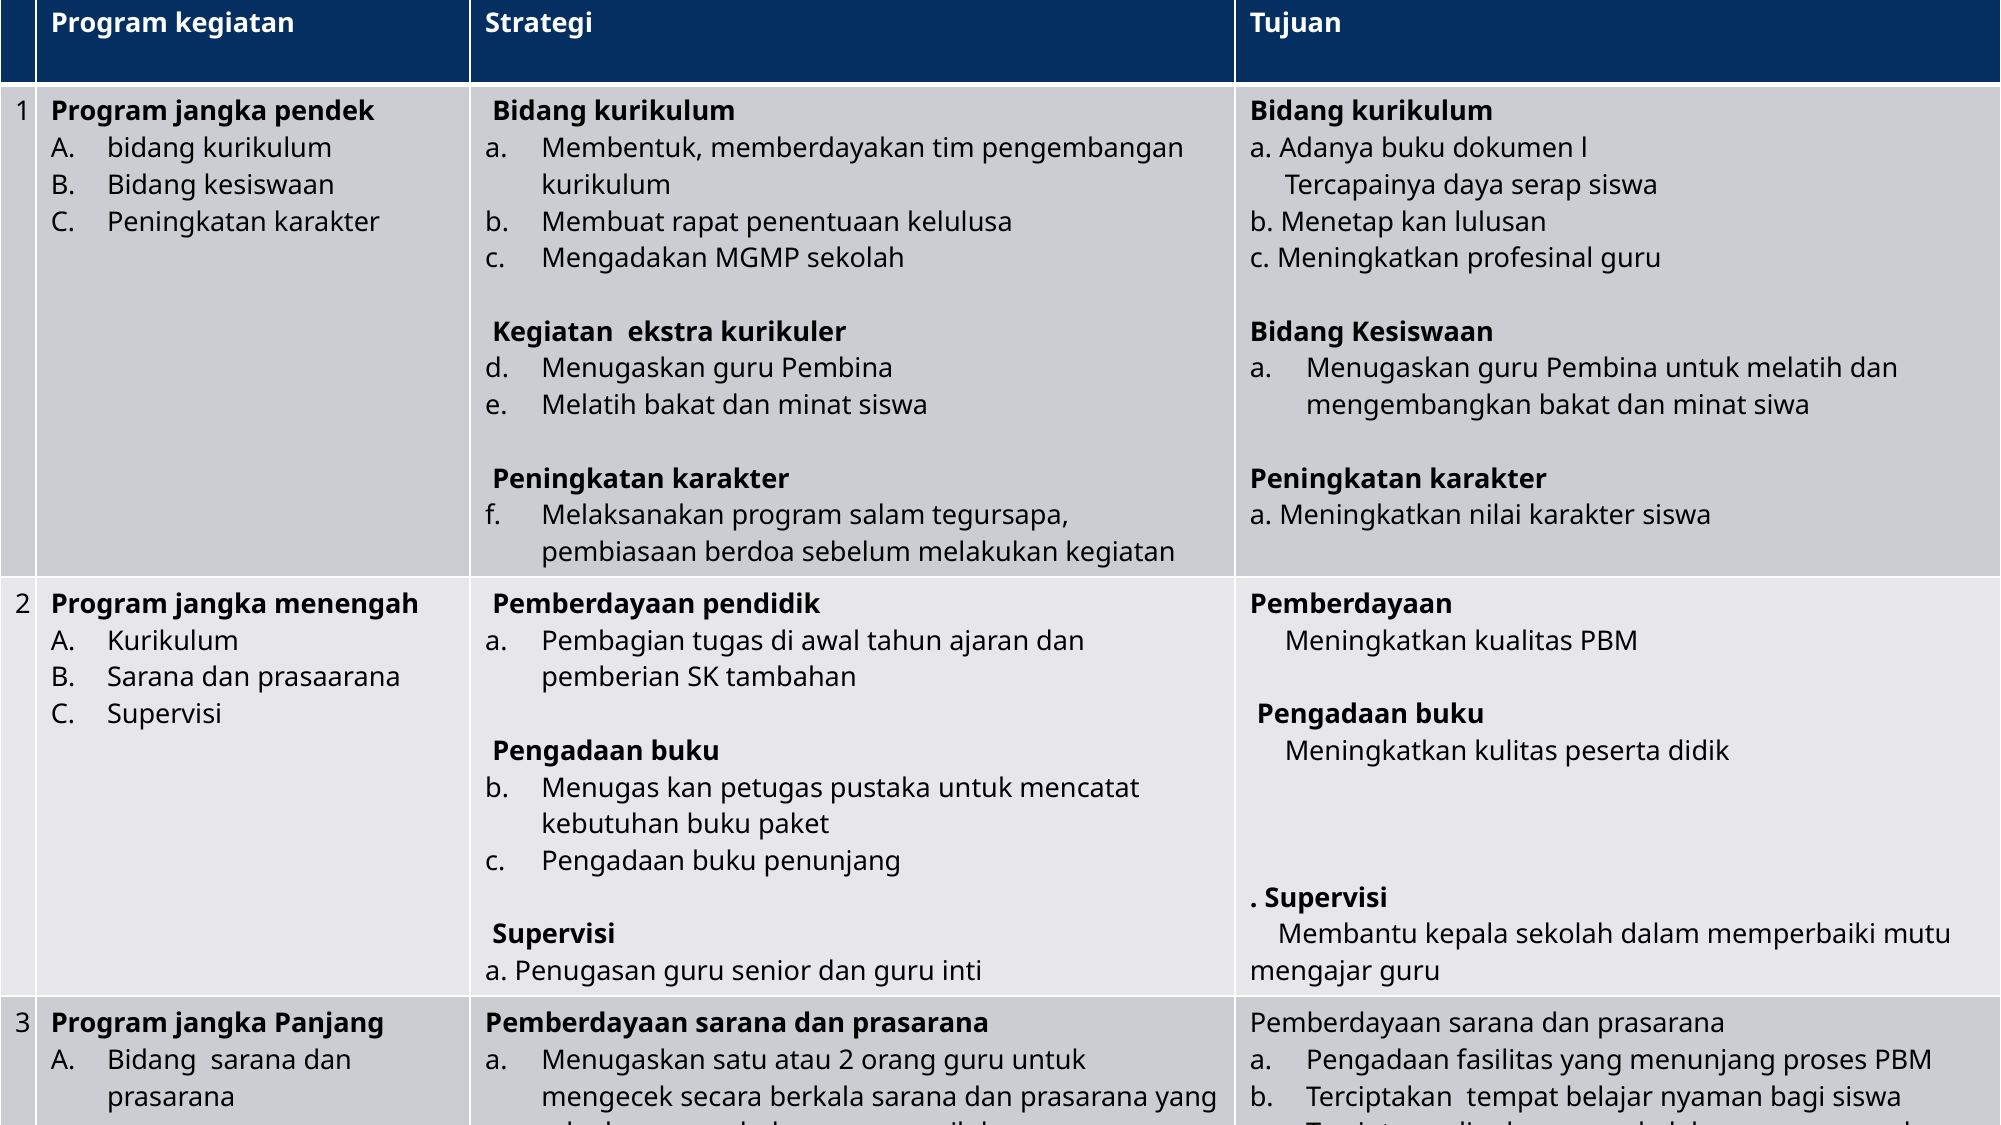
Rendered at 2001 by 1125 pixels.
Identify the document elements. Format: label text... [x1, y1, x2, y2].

table_header Tujuan [1236, 0, 2000, 82]
table_cell Program jangka pendek bidang kurikulum Bidang kesiswaan Peningkatan karakter [37, 87, 469, 576]
table_cell Bidang kurikulum a. Adanya buku dokumen l Tercapainya daya serap siswa b. Menetap kan lulusan c. Meningkatkan profesinal guru Bidang Kesiswaan Menugaskan guru Pembina untuk melatih dan mengembangkan bakat dan minat siwa Peningkatan karakter a. Meningkatkan nilai karakter siswa [1236, 87, 2000, 576]
table_header Strategi [471, 0, 1234, 82]
table_cell Bidang kurikulum Membentuk, memberdayakan tim pengembangan kurikulum Membuat rapat penentuaan kelulusa Mengadakan MGMP sekolah Kegiatan ekstra kurikuler Menugaskan guru Pembina Melatih bakat dan minat siswa Peningkatan karakter Melaksanakan program salam tegursapa, pembiasaan berdoa sebelum melakukan kegiatan [471, 87, 1234, 576]
table_cell Program jangka Panjang Bidang sarana dan prasarana Menciptakan lingkungan sekolah ASRI Melanjutkan Program Jangka Pendek Dan Menengah [37, 997, 469, 1125]
table_header Program kegiatan [37, 0, 469, 82]
table_cell Pemberdayaan sarana dan prasarana Menugaskan satu atau 2 orang guru untuk mengecek secara berkala sarana dan prasarana yang ada dan penambahan yang masih kurang Pengadaan taman sekolah dan penanaman tanaman hijau [471, 997, 1234, 1125]
table_cell Program jangka menengah Kurikulum Sarana dan prasaarana Supervisi [37, 578, 469, 995]
table_cell 2 [1, 578, 35, 995]
table_header [1, 0, 35, 82]
table_cell 3 [1, 997, 35, 1125]
table_cell Pemberdayaan sarana dan prasarana Pengadaan fasilitas yang menunjang proses PBM Terciptakan tempat belajar nyaman bagi siswa Terciptanya lingkungan sekolah yang nyaman dan ASRI [1236, 997, 2000, 1125]
table_cell Pemberdayaan Meningkatkan kualitas PBM Pengadaan buku Meningkatkan kulitas peserta didik . Supervisi Membantu kepala sekolah dalam memperbaiki mutu mengajar guru [1236, 578, 2000, 995]
table_cell 1 [1, 87, 35, 576]
table_cell Pemberdayaan pendidik Pembagian tugas di awal tahun ajaran dan pemberian SK tambahan Pengadaan buku Menugas kan petugas pustaka untuk mencatat kebutuhan buku paket Pengadaan buku penunjang Supervisi a. Penugasan guru senior dan guru inti [471, 578, 1234, 995]
